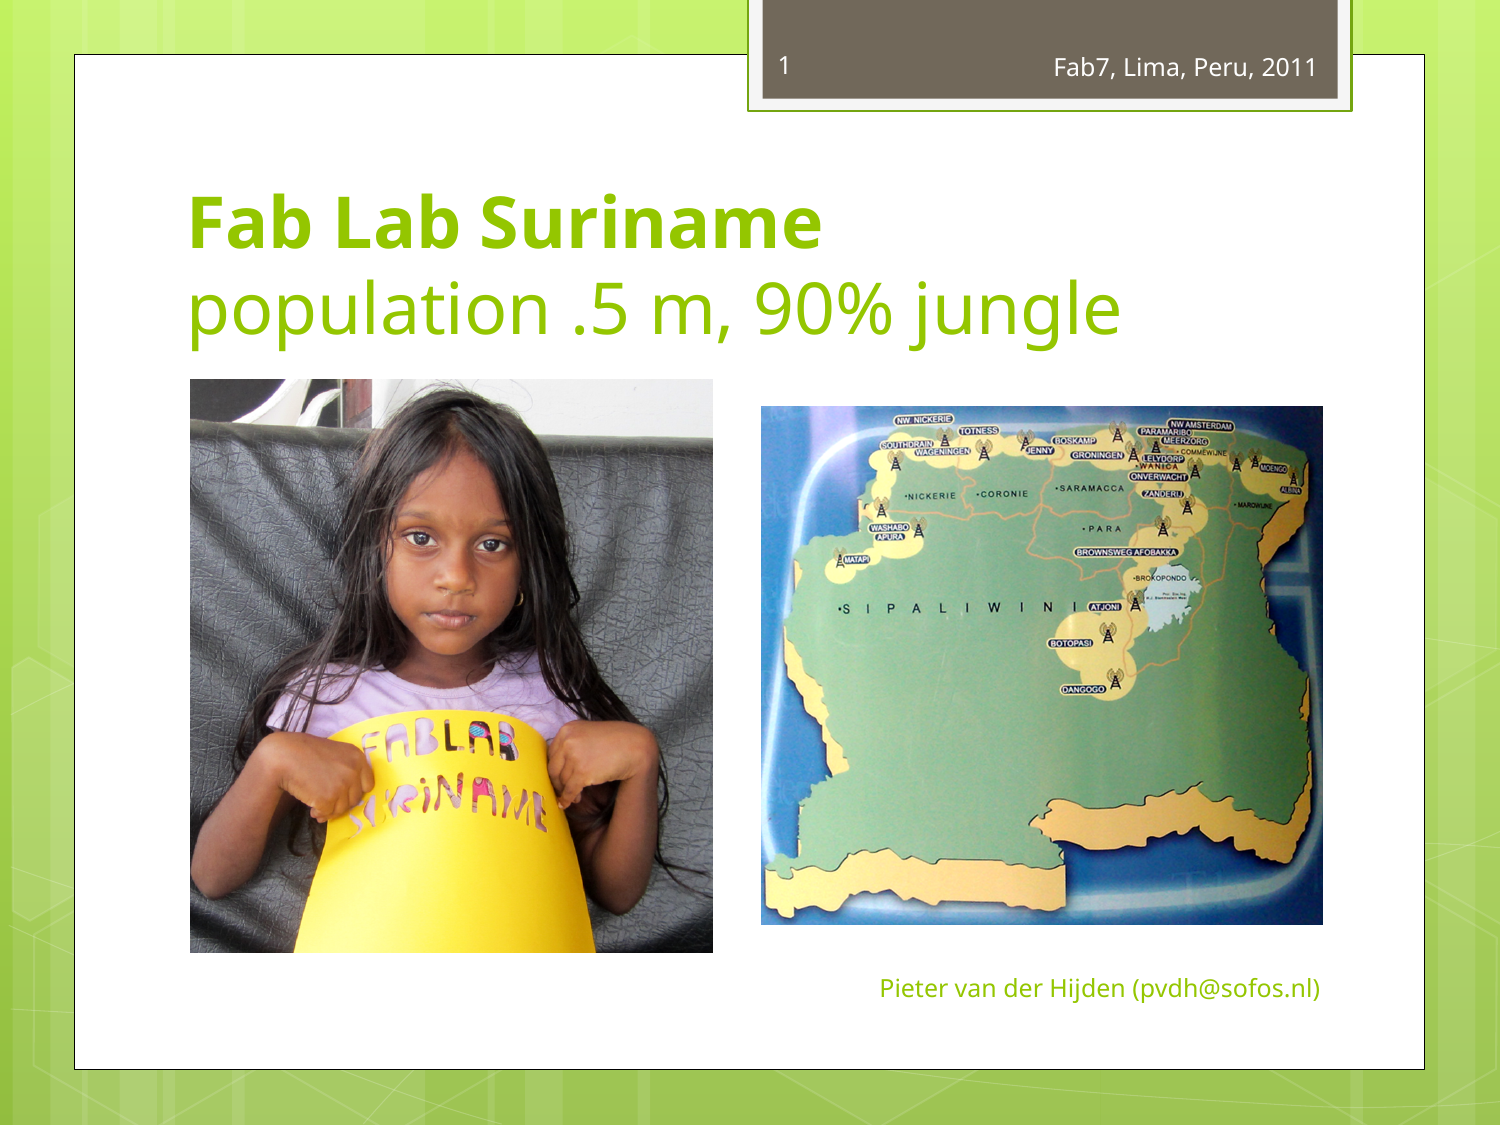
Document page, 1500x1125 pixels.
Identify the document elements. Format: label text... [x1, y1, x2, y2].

footer Pieter van der Hijden (pvdh@sofos.nl) [761, 960, 1336, 1020]
slide_number Fab7, Lima, Peru, 2011 [983, 36, 1334, 97]
slide_number 1 [762, 36, 982, 97]
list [761, 406, 1324, 926]
title Fab Lab Suriname population .5 m, 90% jungle [171, 168, 1324, 357]
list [189, 379, 714, 953]
